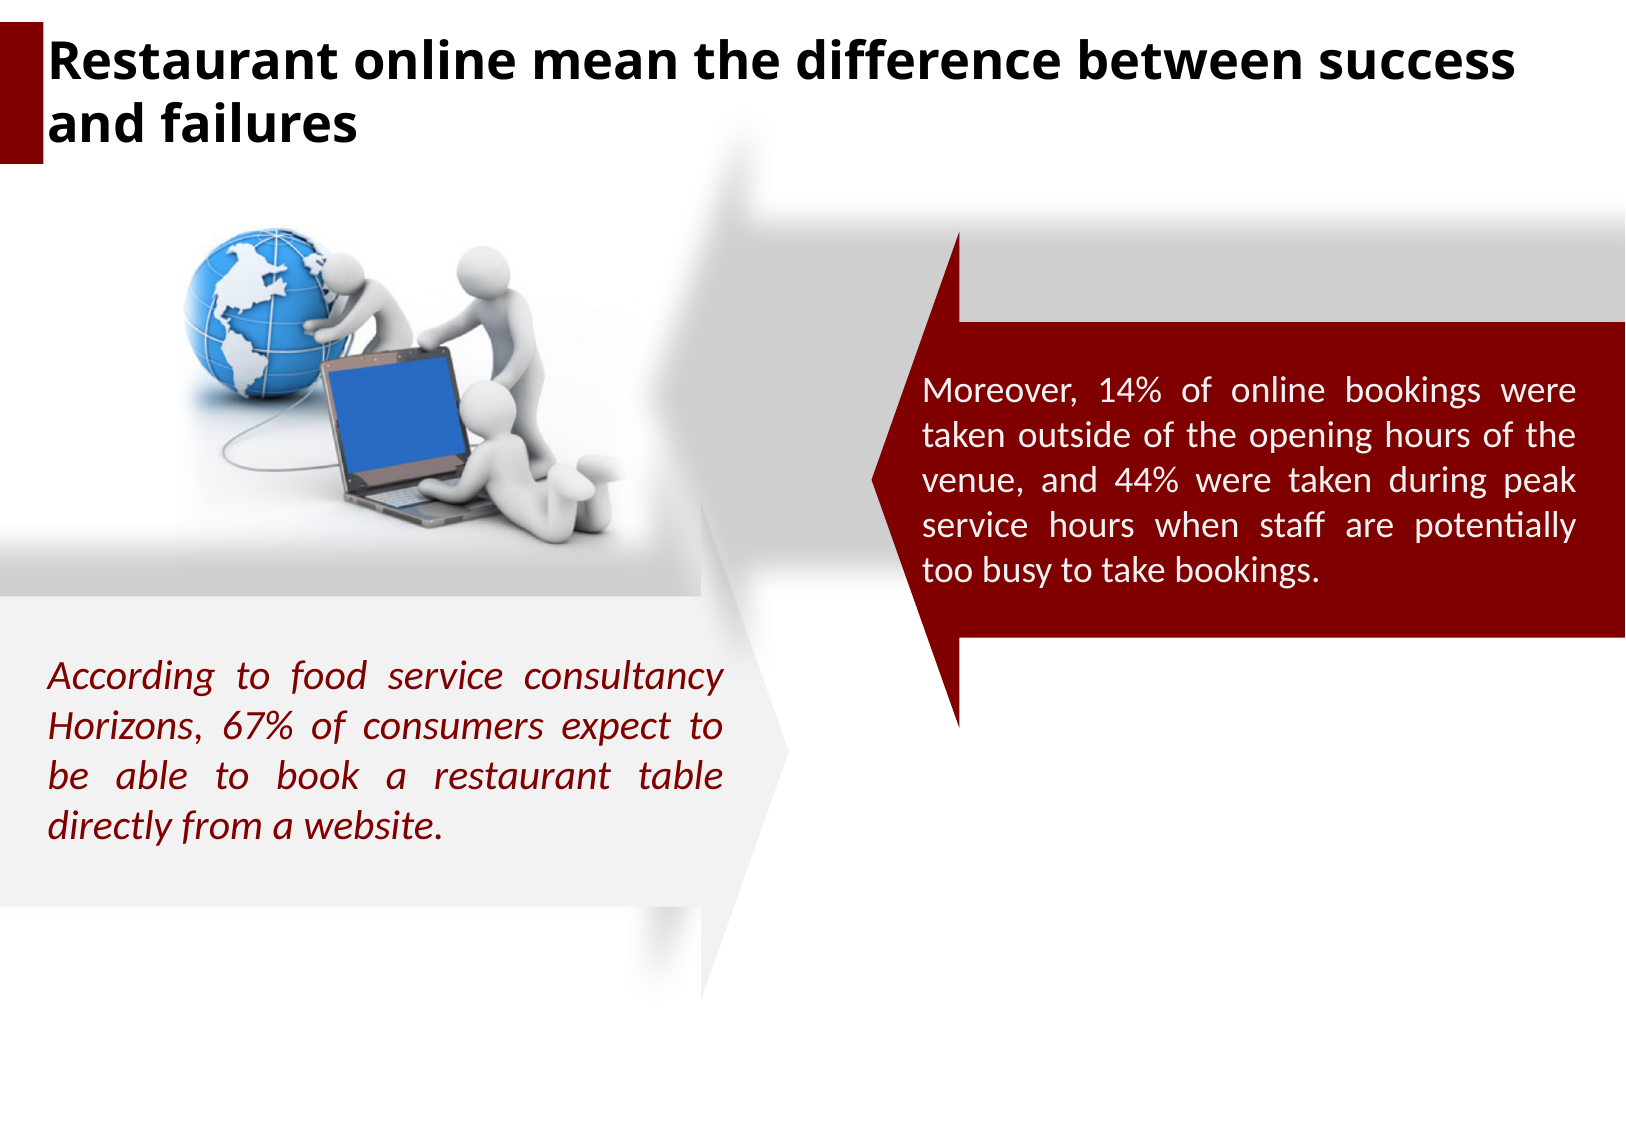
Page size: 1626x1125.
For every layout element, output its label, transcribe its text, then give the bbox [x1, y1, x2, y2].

picture [174, 193, 636, 575]
text_box Moreover, 14% of online bookings were taken outside of the opening hours of the venue, and 44% were taken during peak service hours when staff are potentially too busy to take bookings. [907, 357, 1593, 598]
text_box According to food service consultancy Horizons, 67% of consumers expect to be able to book a restaurant table directly from a website. [32, 640, 739, 856]
text_box [0, 584, 791, 1002]
text_box [869, 373, 907, 587]
title Restaurant online mean the difference between success and failures [32, 19, 1581, 161]
text_box [911, 229, 1625, 730]
